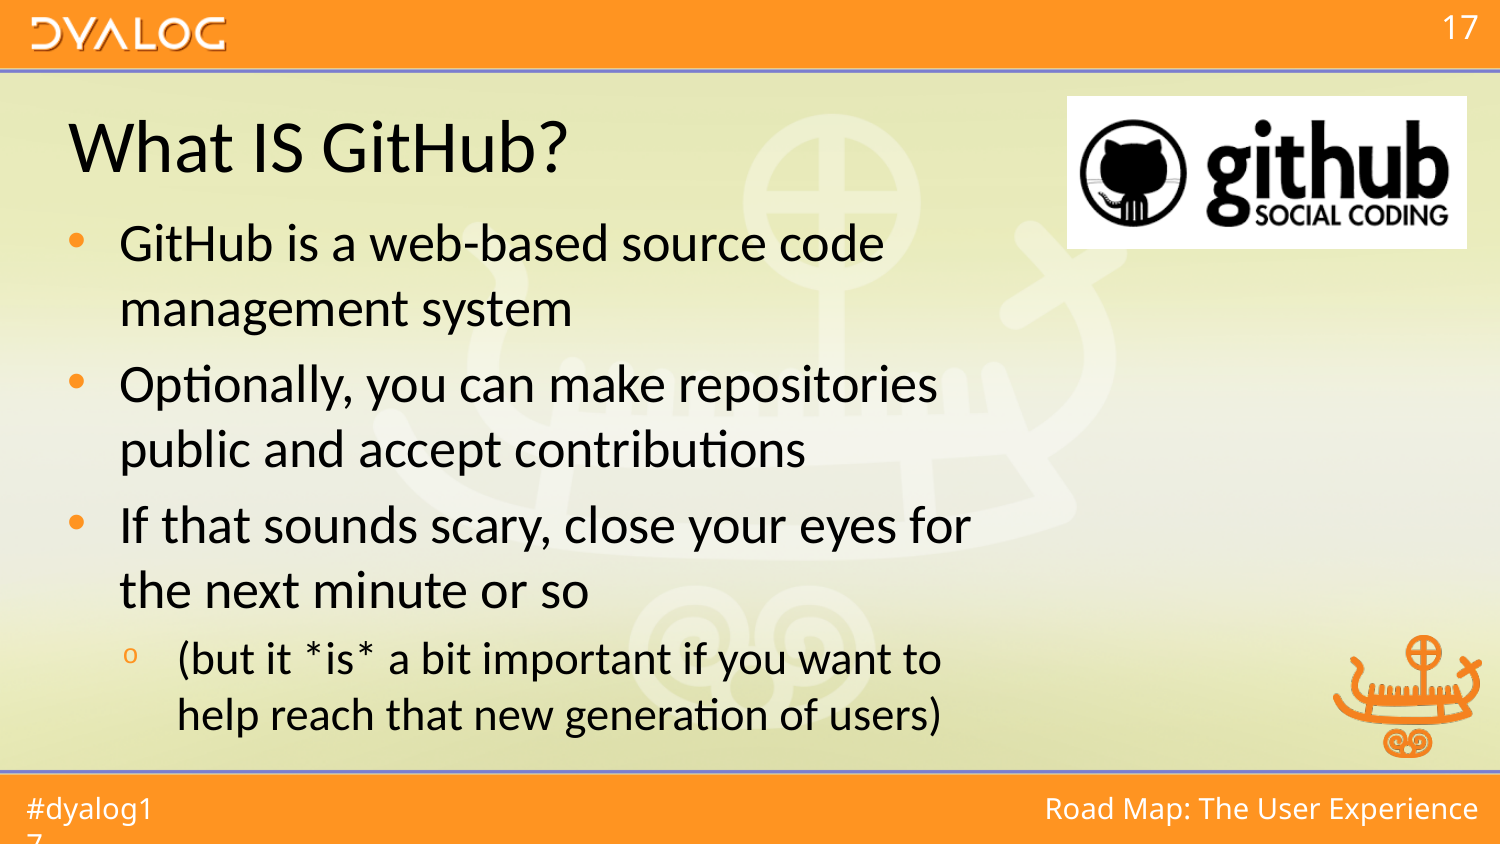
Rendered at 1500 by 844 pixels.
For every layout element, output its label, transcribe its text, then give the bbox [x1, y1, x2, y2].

title What IS GitHub? [53, 94, 1425, 192]
picture [0, 0, 1500, 844]
list GitHub is a web-based source code management system Optionally, you can make repositories public and accept contributions If that sounds scary, close your eyes for the next minute or so (but it *is* a bit important if you want to help reach that new generation of users) [52, 200, 1026, 750]
